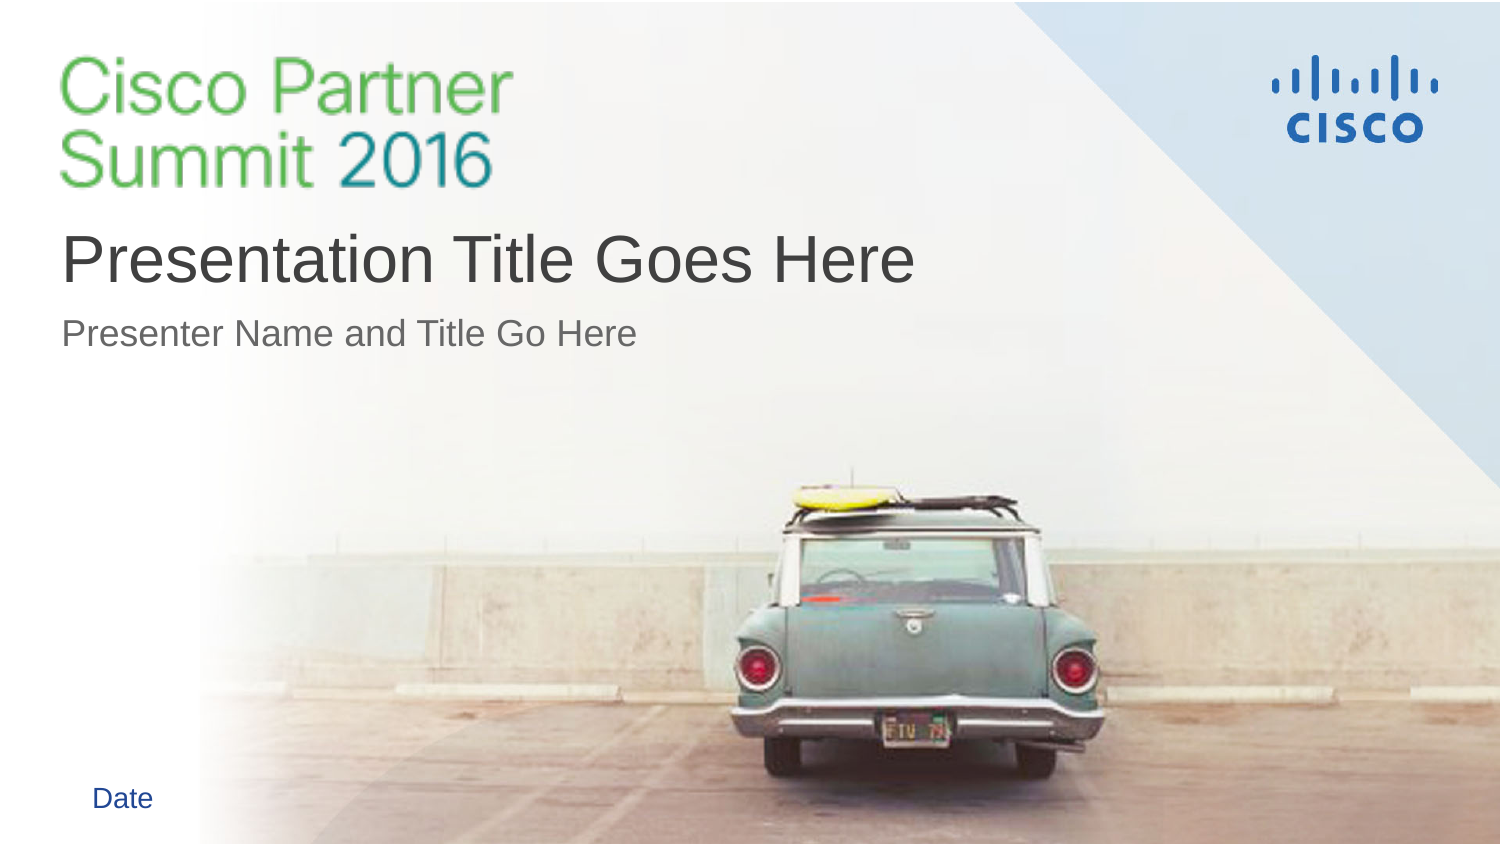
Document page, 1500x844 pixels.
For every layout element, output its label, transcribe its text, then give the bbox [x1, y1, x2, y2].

list Date [77, 774, 1438, 822]
picture [0, 2, 1500, 844]
title Presentation Title Goes Here [46, 207, 1264, 305]
list Presenter Name and Title Go Here [46, 305, 1264, 413]
